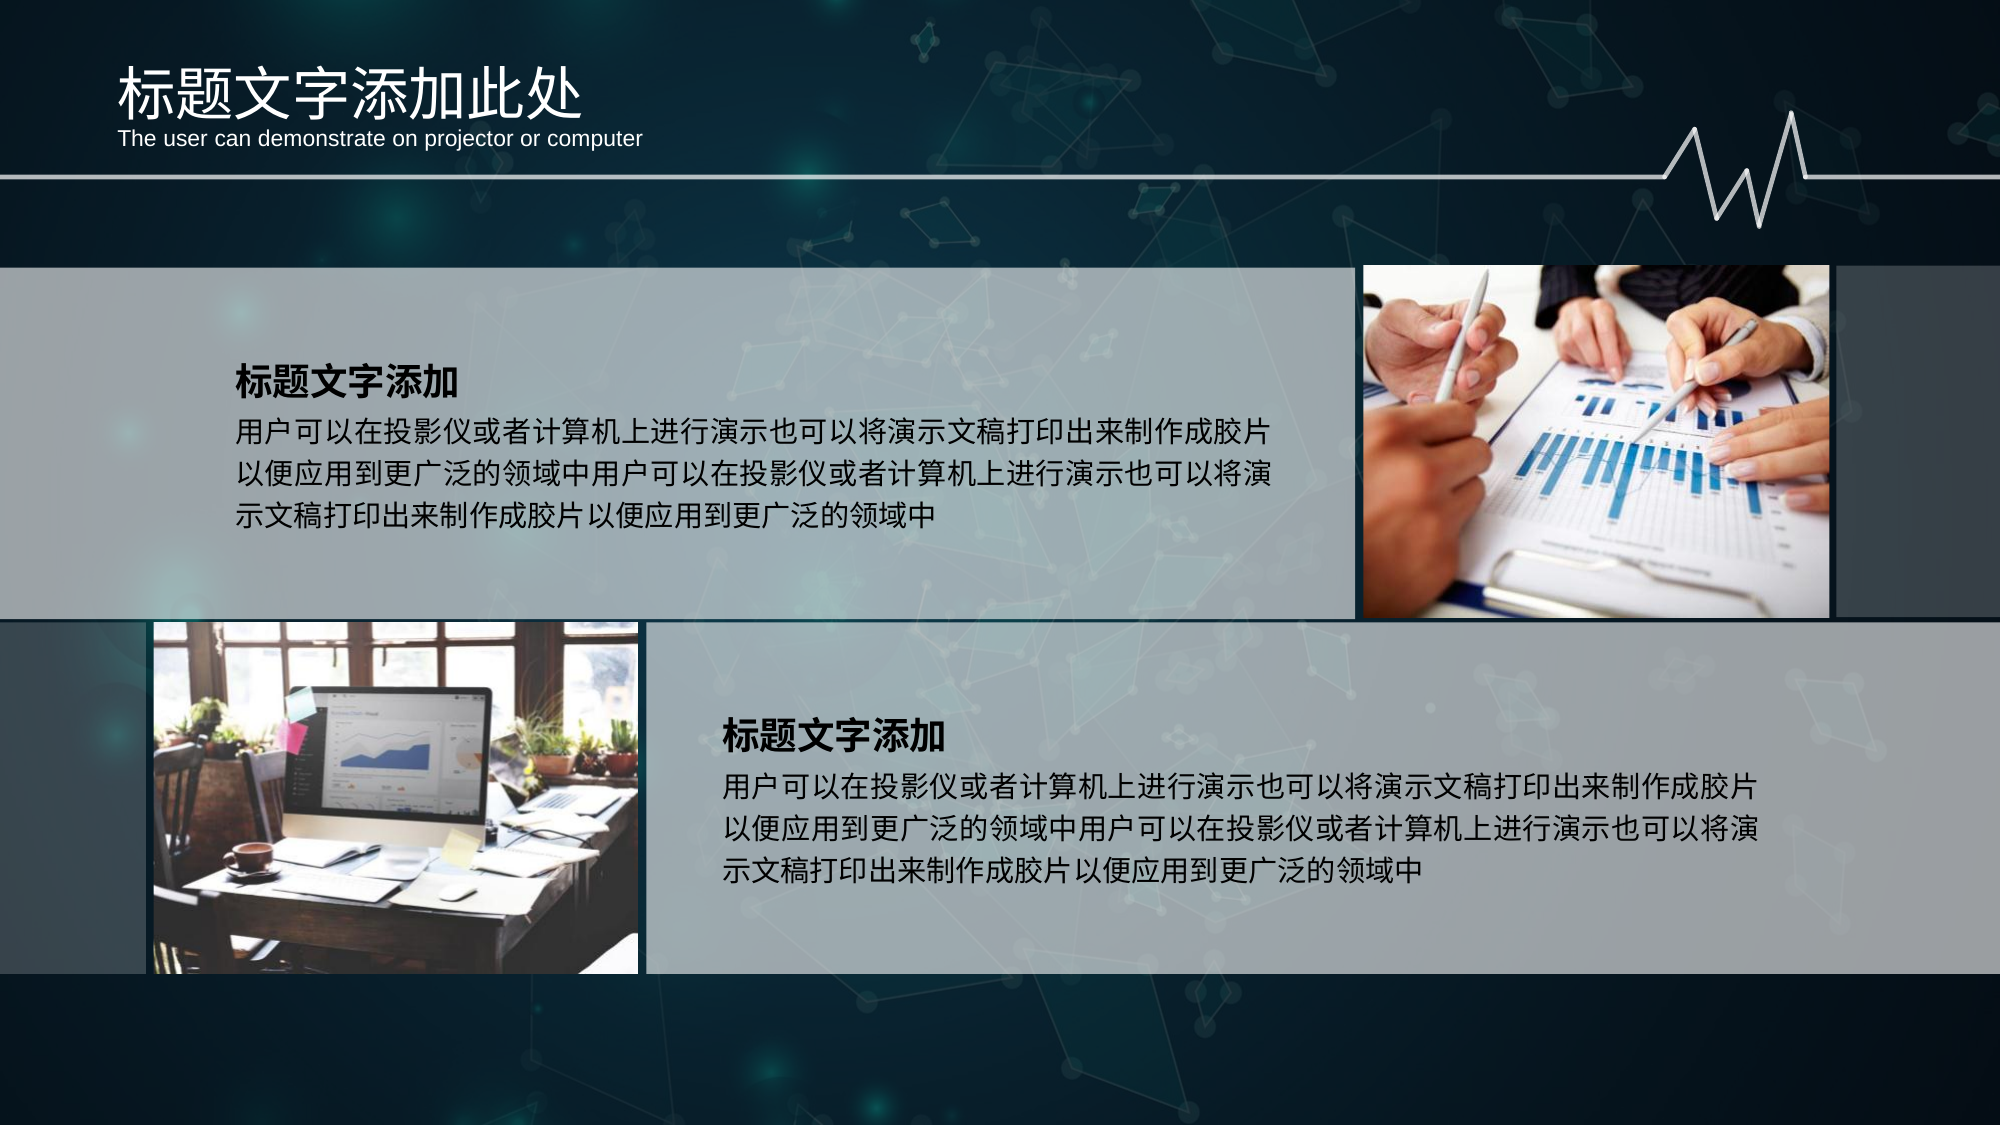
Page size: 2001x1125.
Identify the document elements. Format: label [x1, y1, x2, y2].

picture [0, 227, 2000, 618]
picture [0, 0, 2000, 112]
text_box [0, 265, 2000, 620]
text_box [0, 622, 153, 974]
text_box [0, 112, 2000, 227]
text_box [638, 622, 2000, 974]
picture [0, 620, 2000, 1125]
text_box [102, 49, 755, 158]
